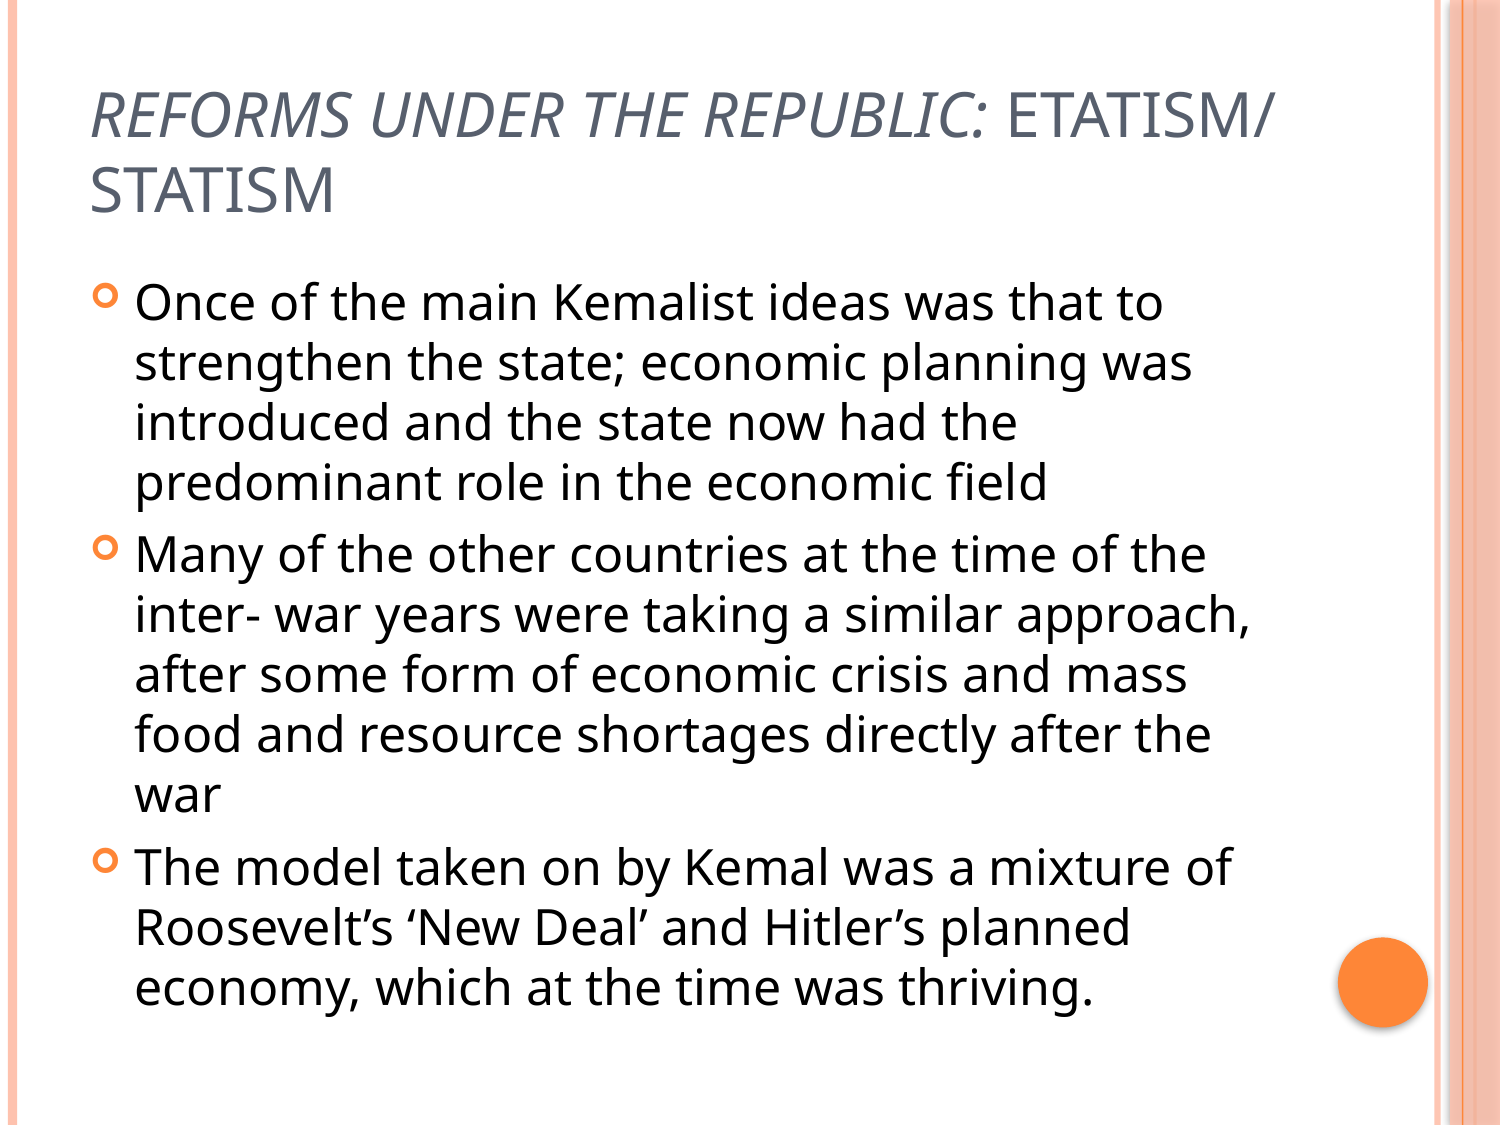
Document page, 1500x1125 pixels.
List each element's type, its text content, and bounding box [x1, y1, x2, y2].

title Reforms Under the Republic: Etatism/ Statism [75, 45, 1300, 233]
list Once of the main Kemalist ideas was that to strengthen the state; economic planning was introduced and the state now had the predominant role in the economic field Many of the other countries at the time of the inter- war years were taking a similar approach, after some form of economic crisis and mass food and resource shortages directly after the war The model taken on by Kemal was a mixture of Roosevelt’s ‘New Deal’ and Hitler’s planned economy, which at the time was thriving. [75, 262, 1300, 1062]
